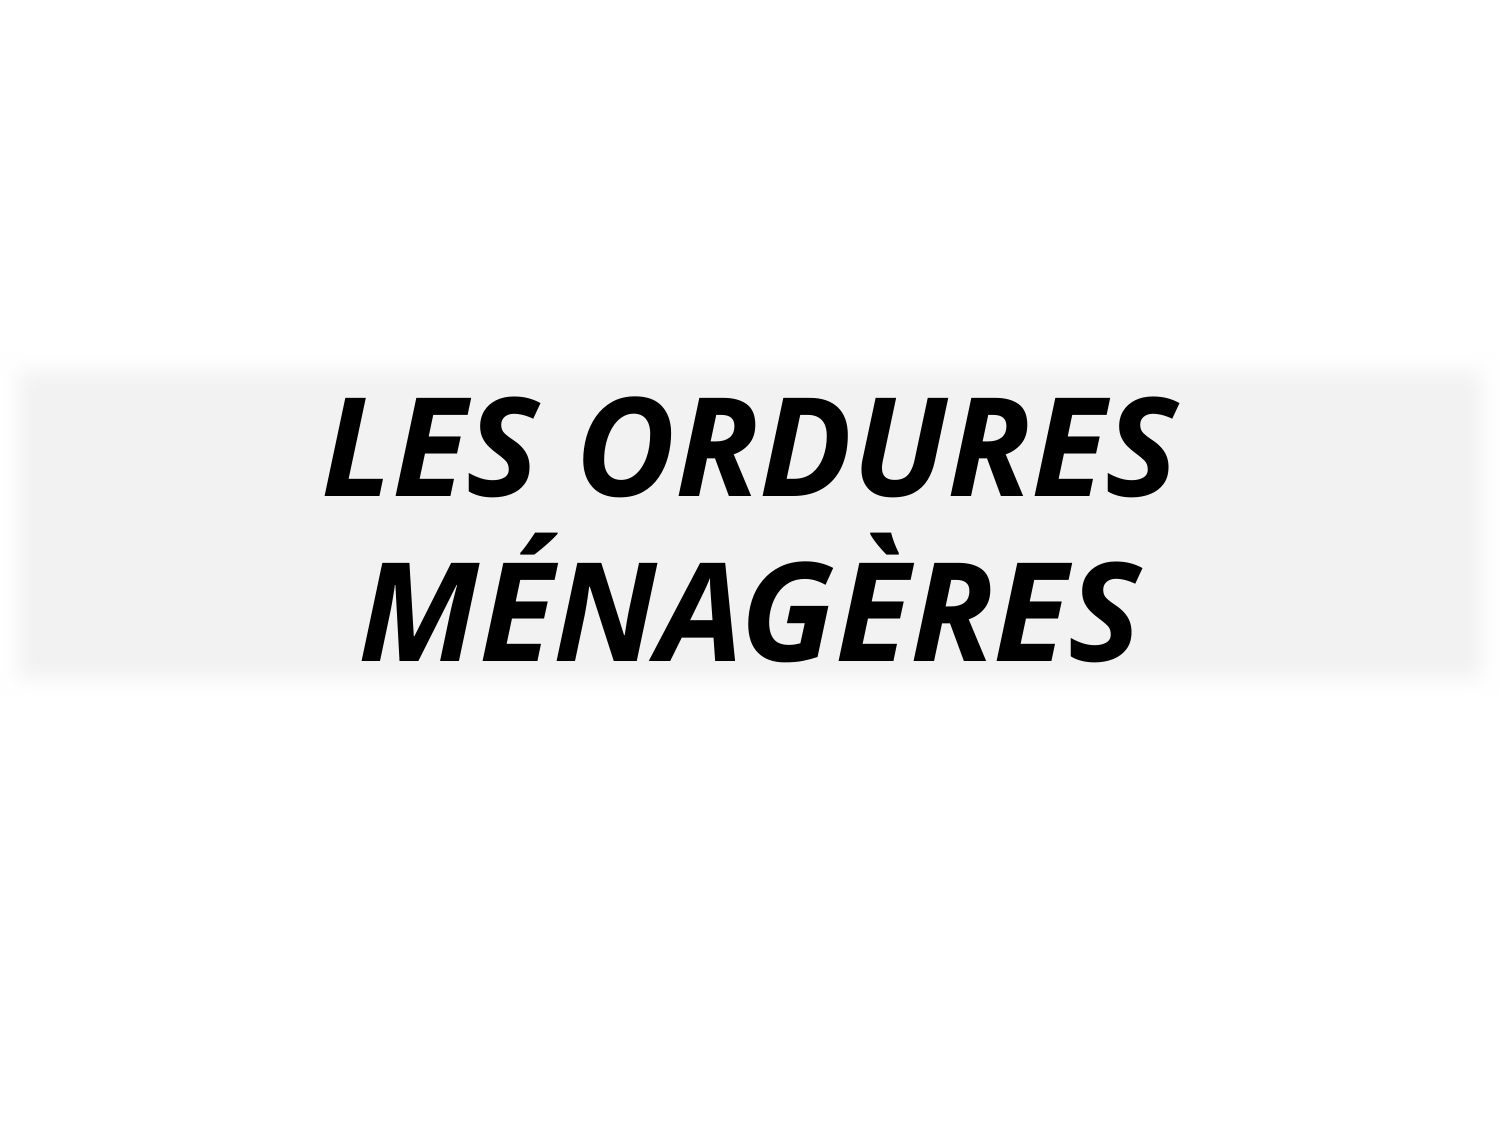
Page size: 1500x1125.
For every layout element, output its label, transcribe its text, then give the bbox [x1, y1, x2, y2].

text_box LES ORDURES MÉNAGÈRES [36, 389, 1466, 662]
table_cell 1 345.20 [29, 381, 1473, 670]
table_cell 77.58 [32, 384, 1470, 667]
